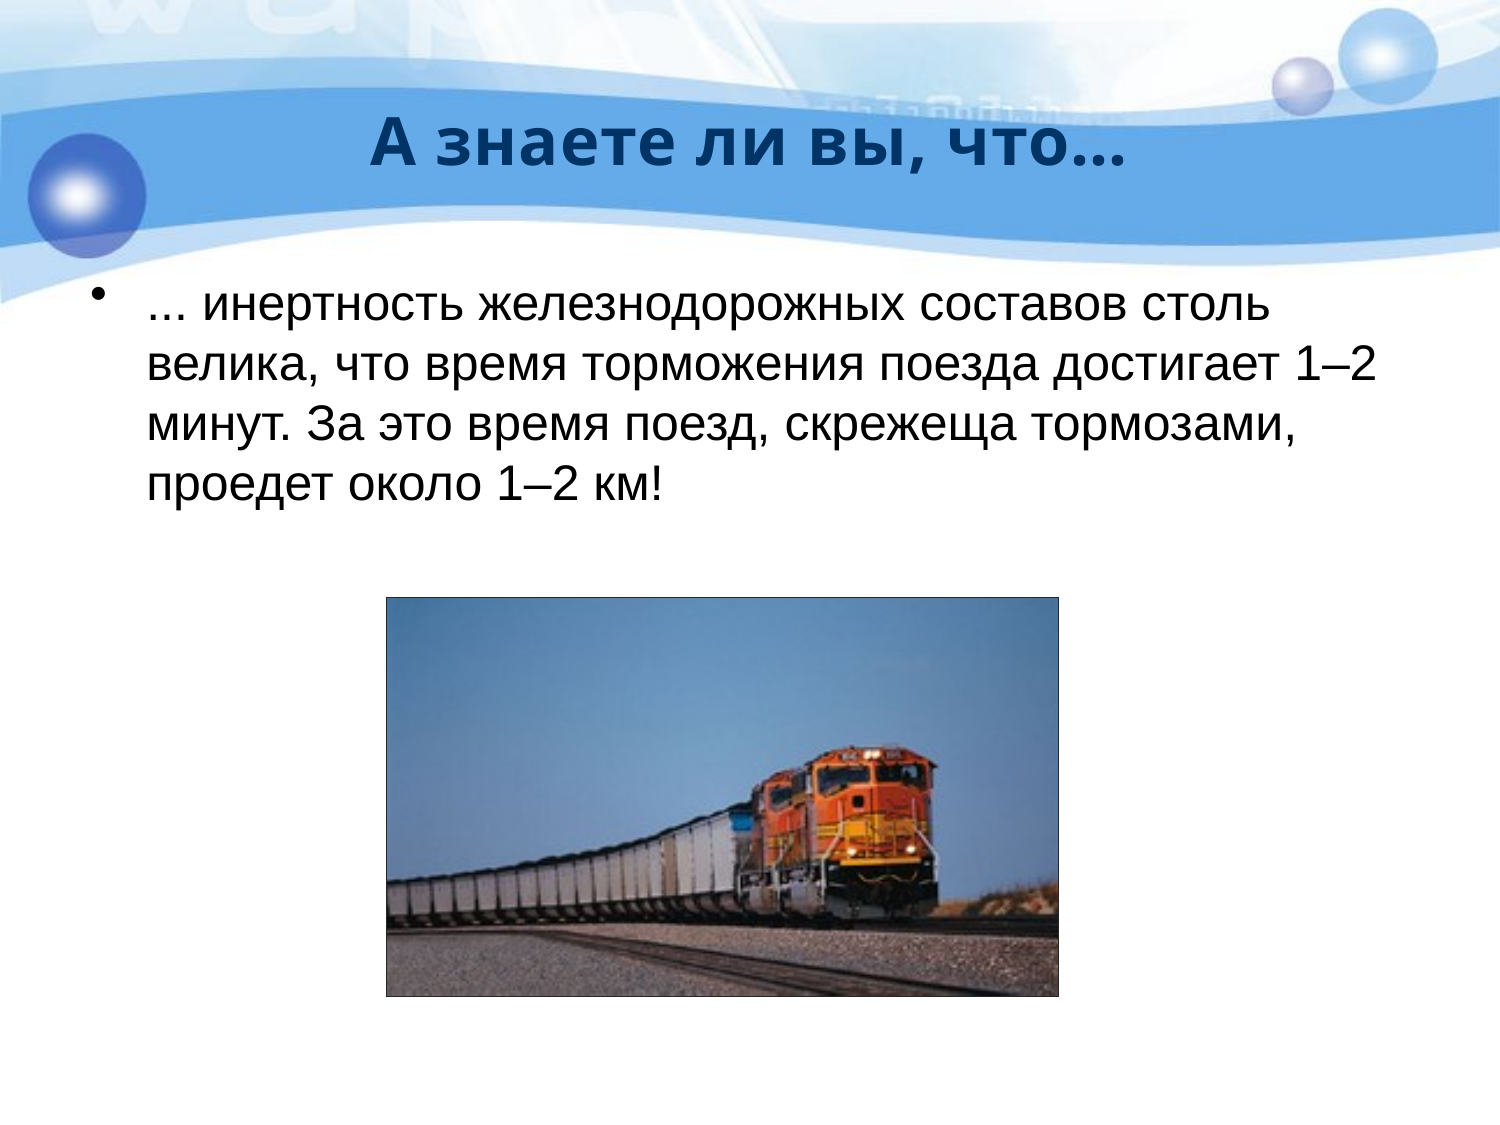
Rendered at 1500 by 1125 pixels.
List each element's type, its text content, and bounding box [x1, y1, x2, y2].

picture [0, 0, 1500, 1125]
title А знаете ли вы, что… [74, 44, 1426, 233]
list ... инертность железнодорожных составов столь велика, что время торможения поезда достигает 1–2 минут. За это время поезд, скрежеща тормозами, проедет около 1–2 км! [74, 262, 1426, 1006]
